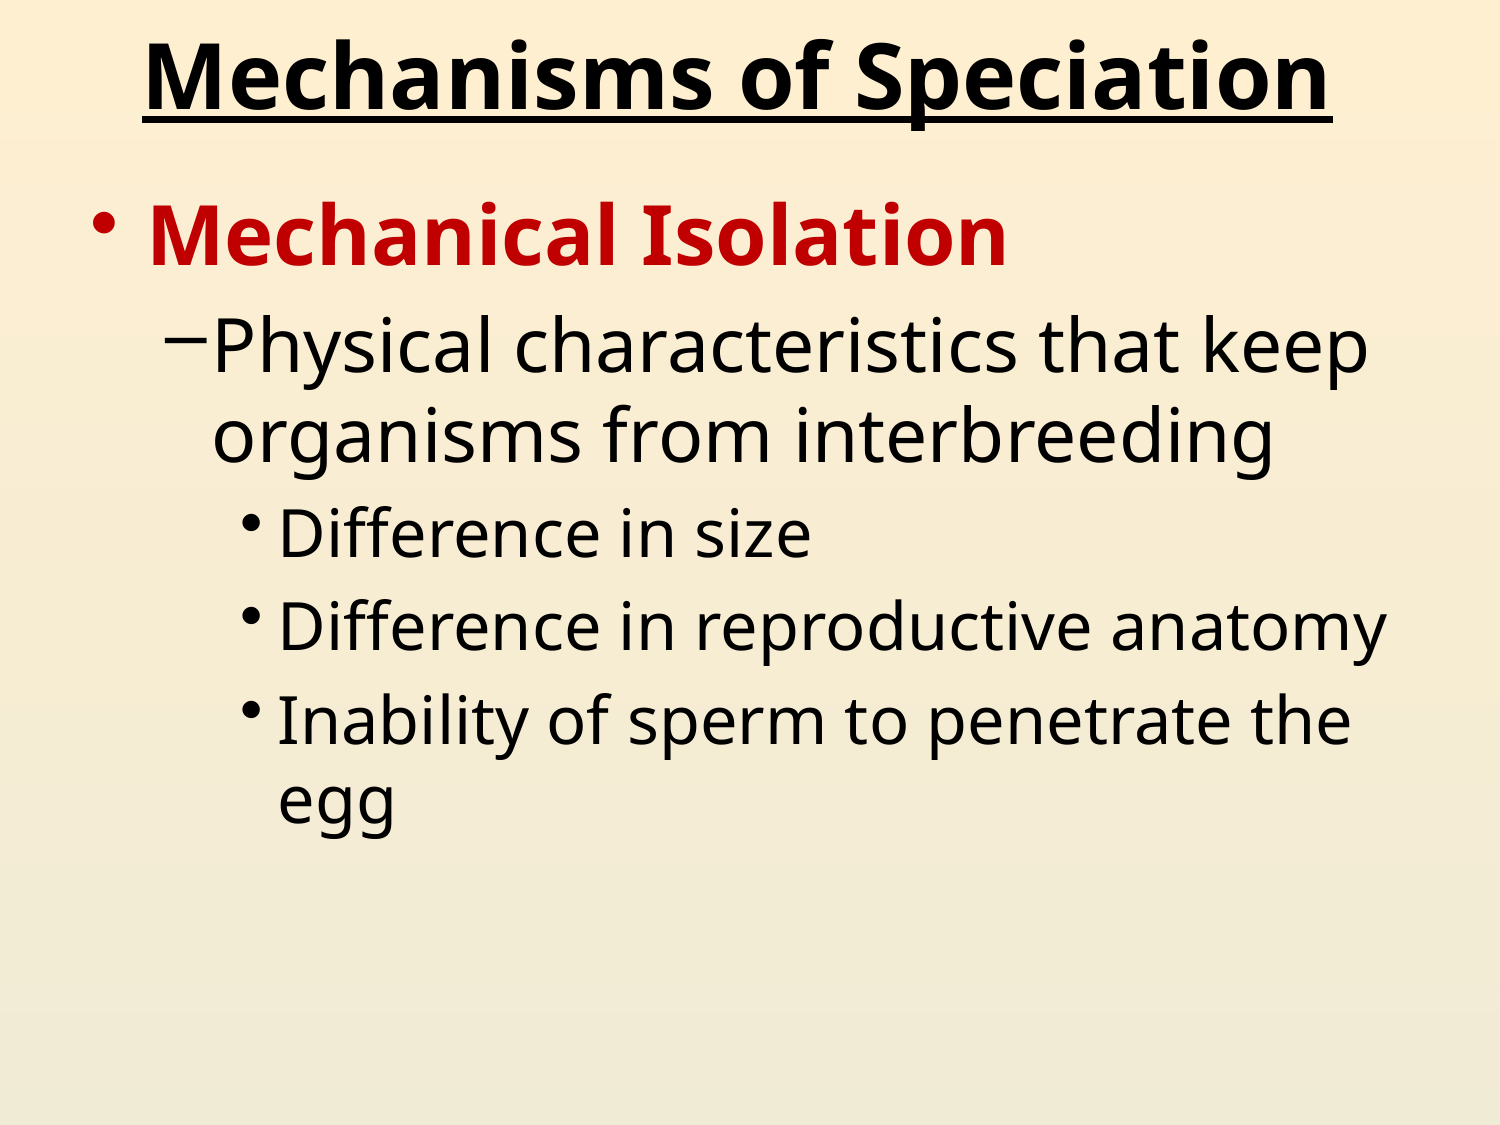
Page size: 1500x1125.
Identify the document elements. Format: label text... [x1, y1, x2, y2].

title Mechanisms of Speciation [62, 7, 1413, 138]
list Mechanical Isolation Physical characteristics that keep organisms from interbreeding Difference in size Difference in reproductive anatomy Inability of sperm to penetrate the egg [74, 174, 1426, 918]
